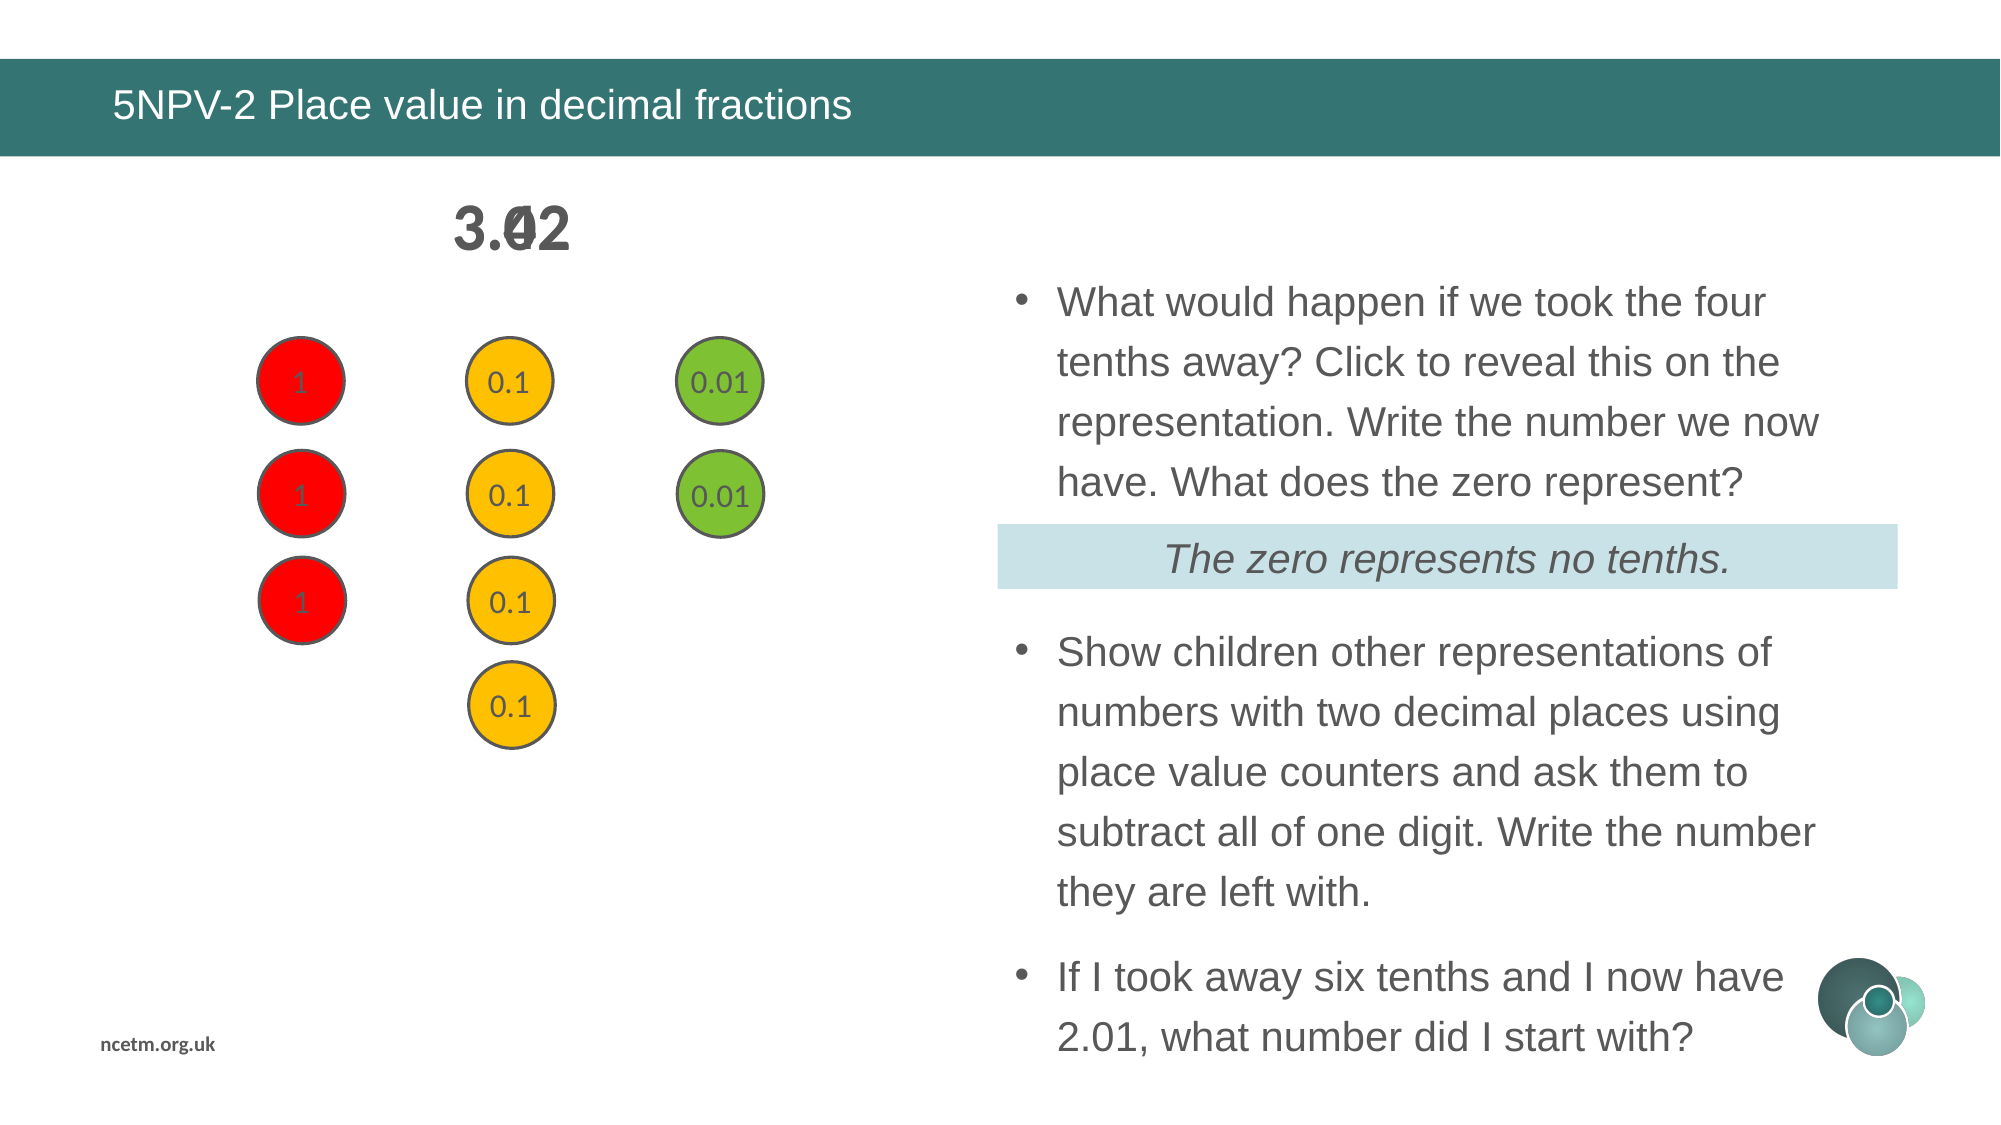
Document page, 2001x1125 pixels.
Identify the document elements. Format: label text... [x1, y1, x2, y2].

picture [1818, 958, 1925, 1056]
text_box The zero represents no tenths. [997, 524, 1898, 589]
text_box 3.02 [437, 176, 587, 272]
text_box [455, 337, 565, 749]
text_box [665, 337, 776, 538]
text_box What would happen if we took the four tenths away? Click to reveal this on the representation. Write the number we now have. What does the zero represent? Show children other representations of numbers with two decimal places using place value counters and ask them to subtract all of one digit. Write the number they are left with. If I took away six tenths and I now have 2.01, what number did I start with? [999, 257, 1900, 1049]
title 5NPV-2 Place value in decimal fractions [97, 76, 1945, 147]
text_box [246, 337, 355, 644]
